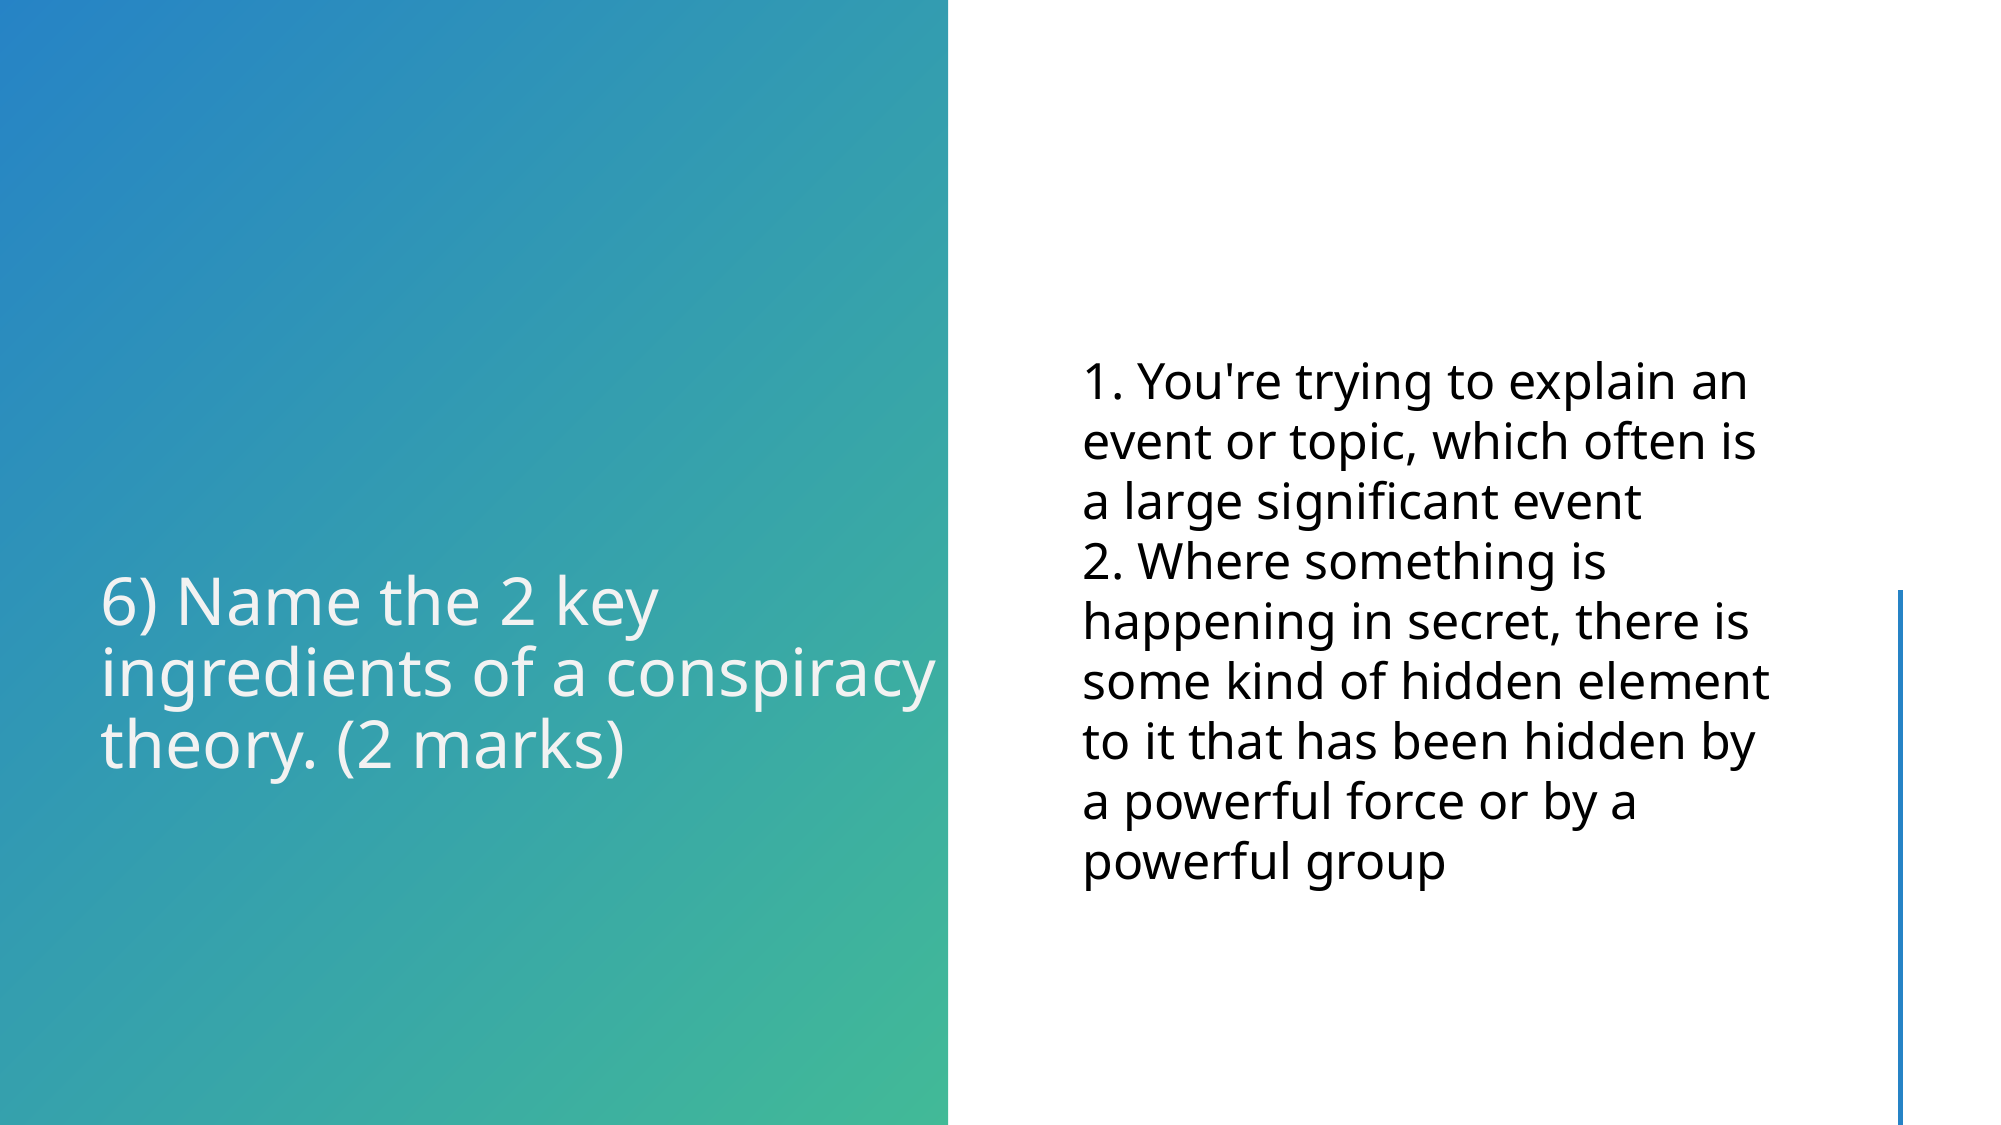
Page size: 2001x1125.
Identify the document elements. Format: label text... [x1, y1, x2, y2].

text_box [949, 0, 2000, 1125]
title 6) Name the 2 key ingredients of a conspiracy theory. (2 marks) [85, 508, 961, 791]
text_box [0, 0, 949, 1125]
text_box 1. You're trying to explain an event or topic, which often is a large significant event 2. Where something is happening in secret, there is some kind of hidden element to it that has been hidden by a powerful force or by a powerful group [1067, 341, 1812, 897]
